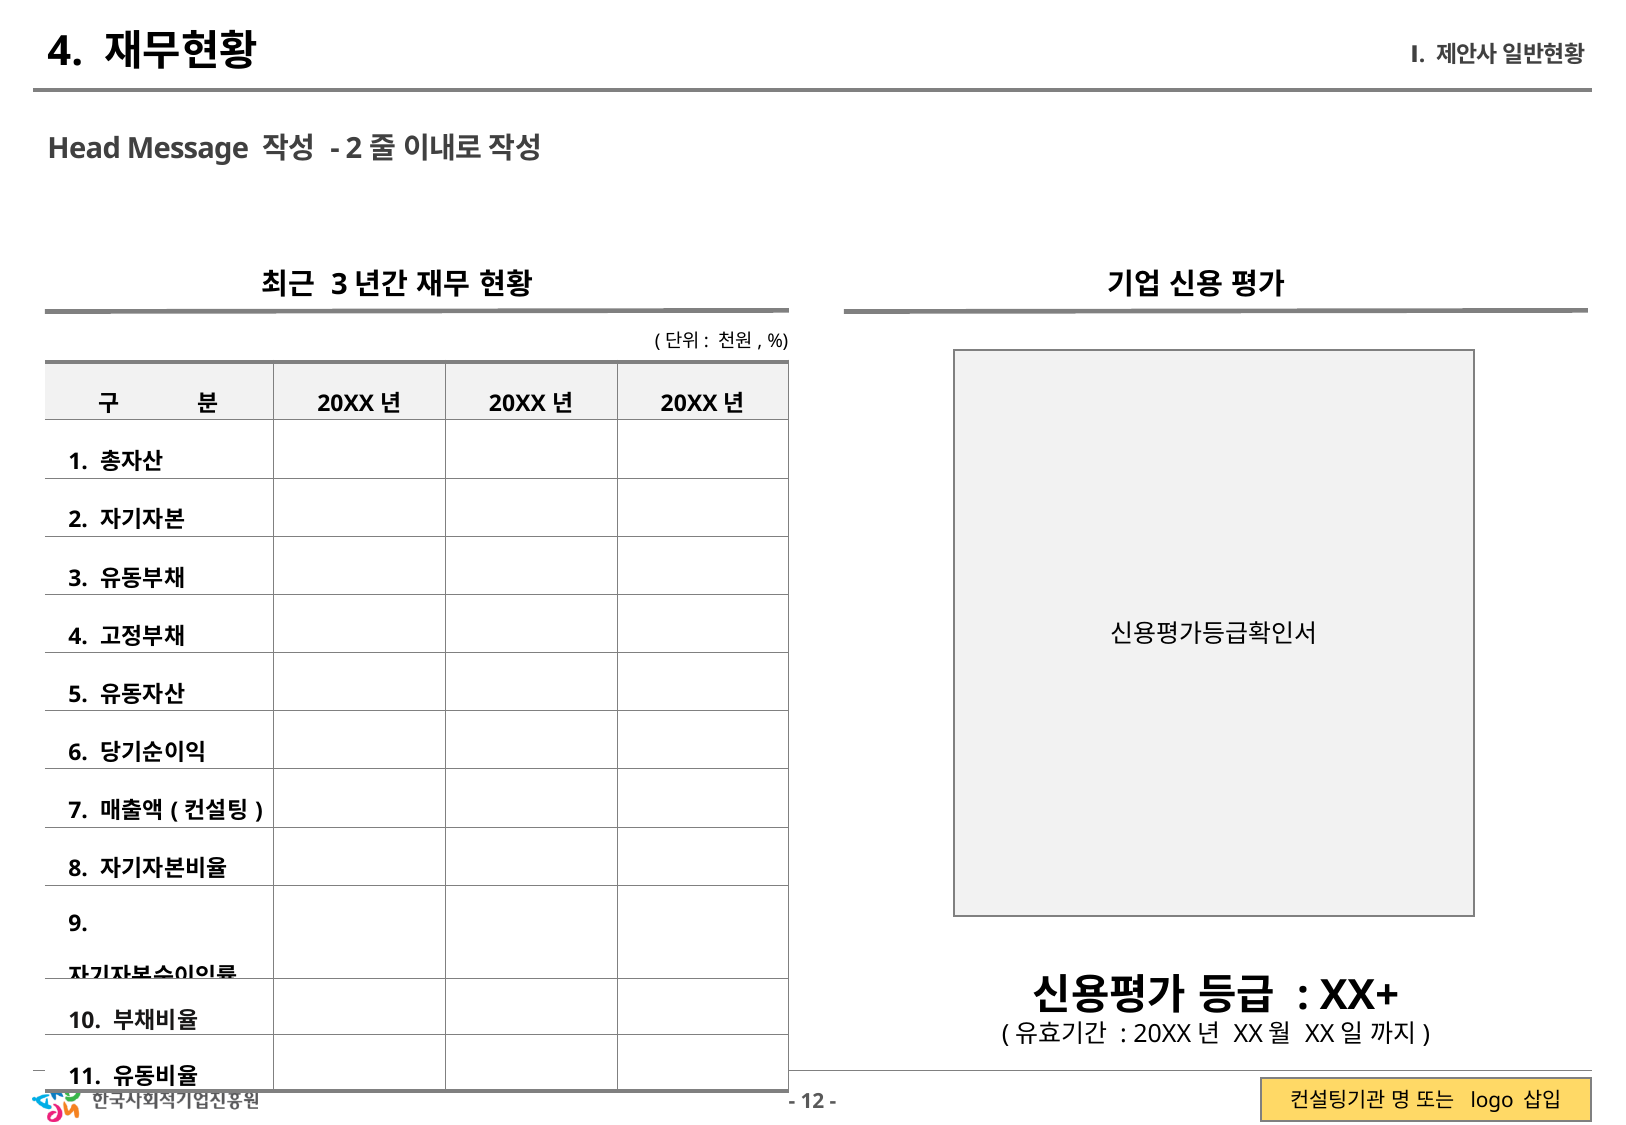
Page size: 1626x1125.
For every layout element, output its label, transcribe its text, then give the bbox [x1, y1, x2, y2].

table_cell [446, 420, 617, 478]
table_cell [446, 1035, 617, 1089]
table_cell [274, 886, 445, 978]
table_header 20XX년 [618, 364, 788, 419]
table_header 20XX년 [446, 364, 617, 419]
table_cell 1. 총자산 [45, 420, 273, 478]
table_cell 3. 유동부채 [45, 537, 273, 594]
table_cell 4. 고정부채 [45, 595, 273, 652]
table_cell [274, 979, 445, 1034]
table_cell [274, 595, 445, 652]
table_cell [274, 537, 445, 594]
text_box 최근 3년간 재무 현황 [177, 257, 618, 308]
table_cell [618, 420, 788, 478]
text_box (단위: 천원, %) [639, 321, 804, 359]
table_cell 7. 매출액(컨설팅) [45, 769, 273, 827]
table_cell [618, 828, 788, 885]
table_cell [618, 979, 788, 1034]
table_cell 2. 자기자본 [45, 479, 273, 536]
table_cell [618, 595, 788, 652]
table_header 20XX년 [274, 364, 445, 419]
text_box 신용평가 등급 : XX+ (유효기간 : 20XX년 XX월 XX일 까지) [981, 935, 1451, 1056]
text_box 4. 재무현황 [32, 16, 1061, 81]
table_cell [446, 653, 617, 710]
table_cell [274, 769, 445, 827]
table_cell [618, 479, 788, 536]
table_cell [618, 711, 788, 768]
table_cell [274, 420, 445, 478]
table_cell 11. 유동비율 [45, 1035, 273, 1089]
table_cell [446, 979, 617, 1034]
table_cell [618, 1035, 788, 1089]
table_cell [446, 595, 617, 652]
table_cell [274, 711, 445, 768]
table_cell [618, 653, 788, 710]
table_cell 6. 당기순이익 [45, 711, 273, 768]
text_box 기업 신용 평가 [977, 257, 1417, 308]
table_cell [446, 828, 617, 885]
table_header 구 분 [45, 364, 273, 419]
text_box 신용평가등급확인서 [953, 349, 1475, 917]
table_cell [274, 1035, 445, 1089]
table_cell 9. 자기자본순이익률 [45, 886, 273, 978]
table_cell 5. 유동자산 [45, 653, 273, 710]
table_cell [446, 769, 617, 827]
picture [32, 1078, 258, 1122]
table_cell [446, 479, 617, 536]
table_cell 10. 부채비율 [45, 979, 273, 1034]
table_cell [274, 828, 445, 885]
table_cell [618, 886, 788, 978]
table_cell [618, 537, 788, 594]
table_cell [274, 653, 445, 710]
text_box Ⅰ. 제안사 일반현황 [1363, 35, 1601, 76]
table_cell [446, 711, 617, 768]
table_cell [618, 769, 788, 827]
text_box Head Message 작성 - 2줄 이내로 작성 [32, 113, 1593, 173]
table_cell [446, 886, 617, 978]
table_cell [446, 537, 617, 594]
table_cell 8. 자기자본비율 [45, 828, 273, 885]
table_cell [274, 479, 445, 536]
